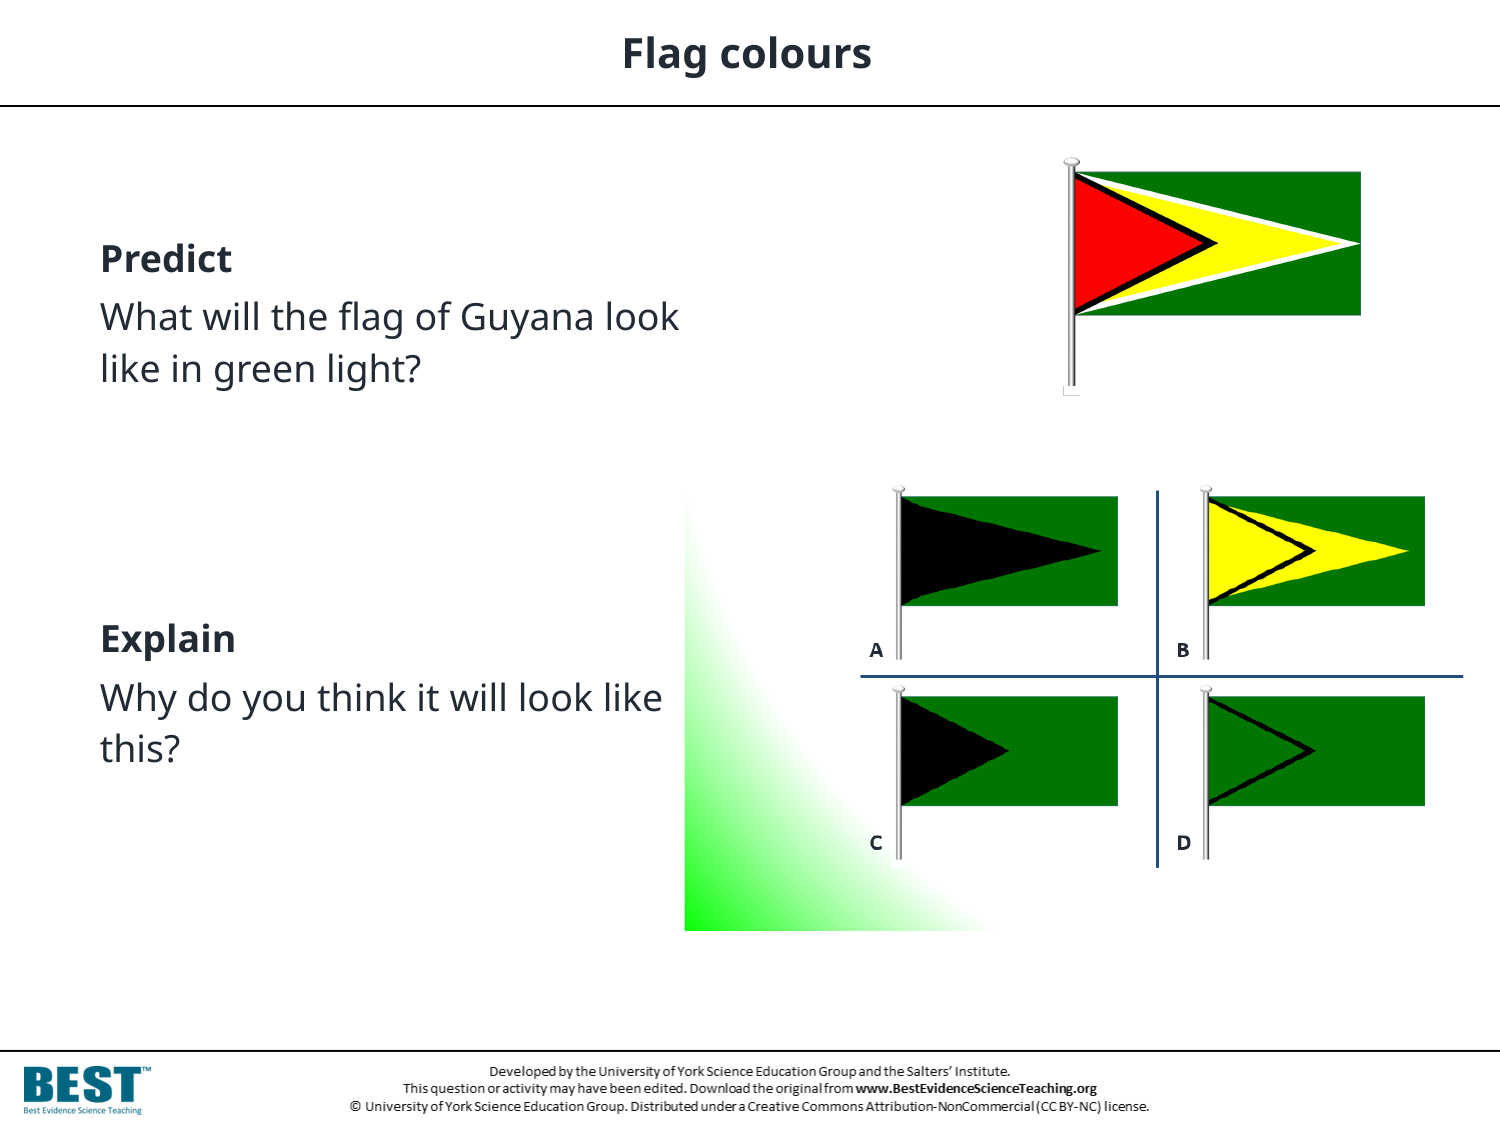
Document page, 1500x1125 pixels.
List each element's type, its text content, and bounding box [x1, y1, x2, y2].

text_box Flag colours [23, 4, 1471, 99]
picture [0, 105, 1500, 1125]
